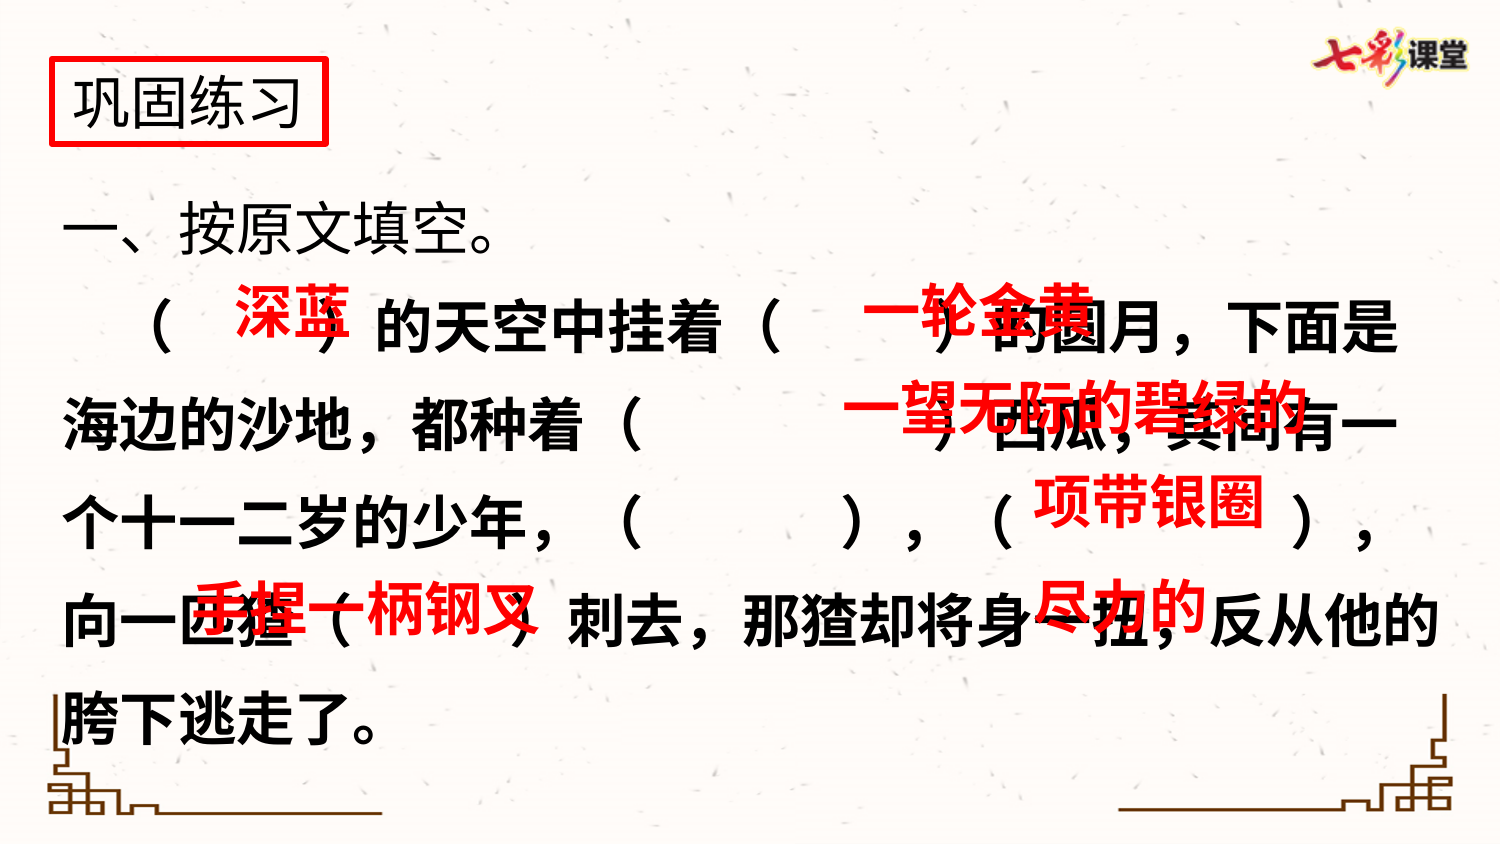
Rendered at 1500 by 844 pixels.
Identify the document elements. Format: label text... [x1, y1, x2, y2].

text_box 一、按原文填空。 （ ）的天空中挂着（ ）的圆月，下面是海边的沙地，都种着（ ）西瓜，其间有一个十一二岁的少年，（ ），（ ），向一匹猹（ ）刺去，那猹却将身一扭，反从他的胯下逃走了。 [46, 156, 1458, 844]
text_box 项带银圈 [1018, 458, 1301, 543]
text_box 一望无际的碧绿的 [827, 364, 1335, 449]
picture [0, 0, 1500, 844]
text_box 尽力的 [1018, 562, 1229, 648]
text_box 手捏一柄钢叉 [176, 564, 586, 650]
text_box 深蓝 [220, 267, 406, 353]
text_box 一轮金黄 [847, 266, 1190, 352]
text_box 巩固练习 [51, 59, 326, 144]
